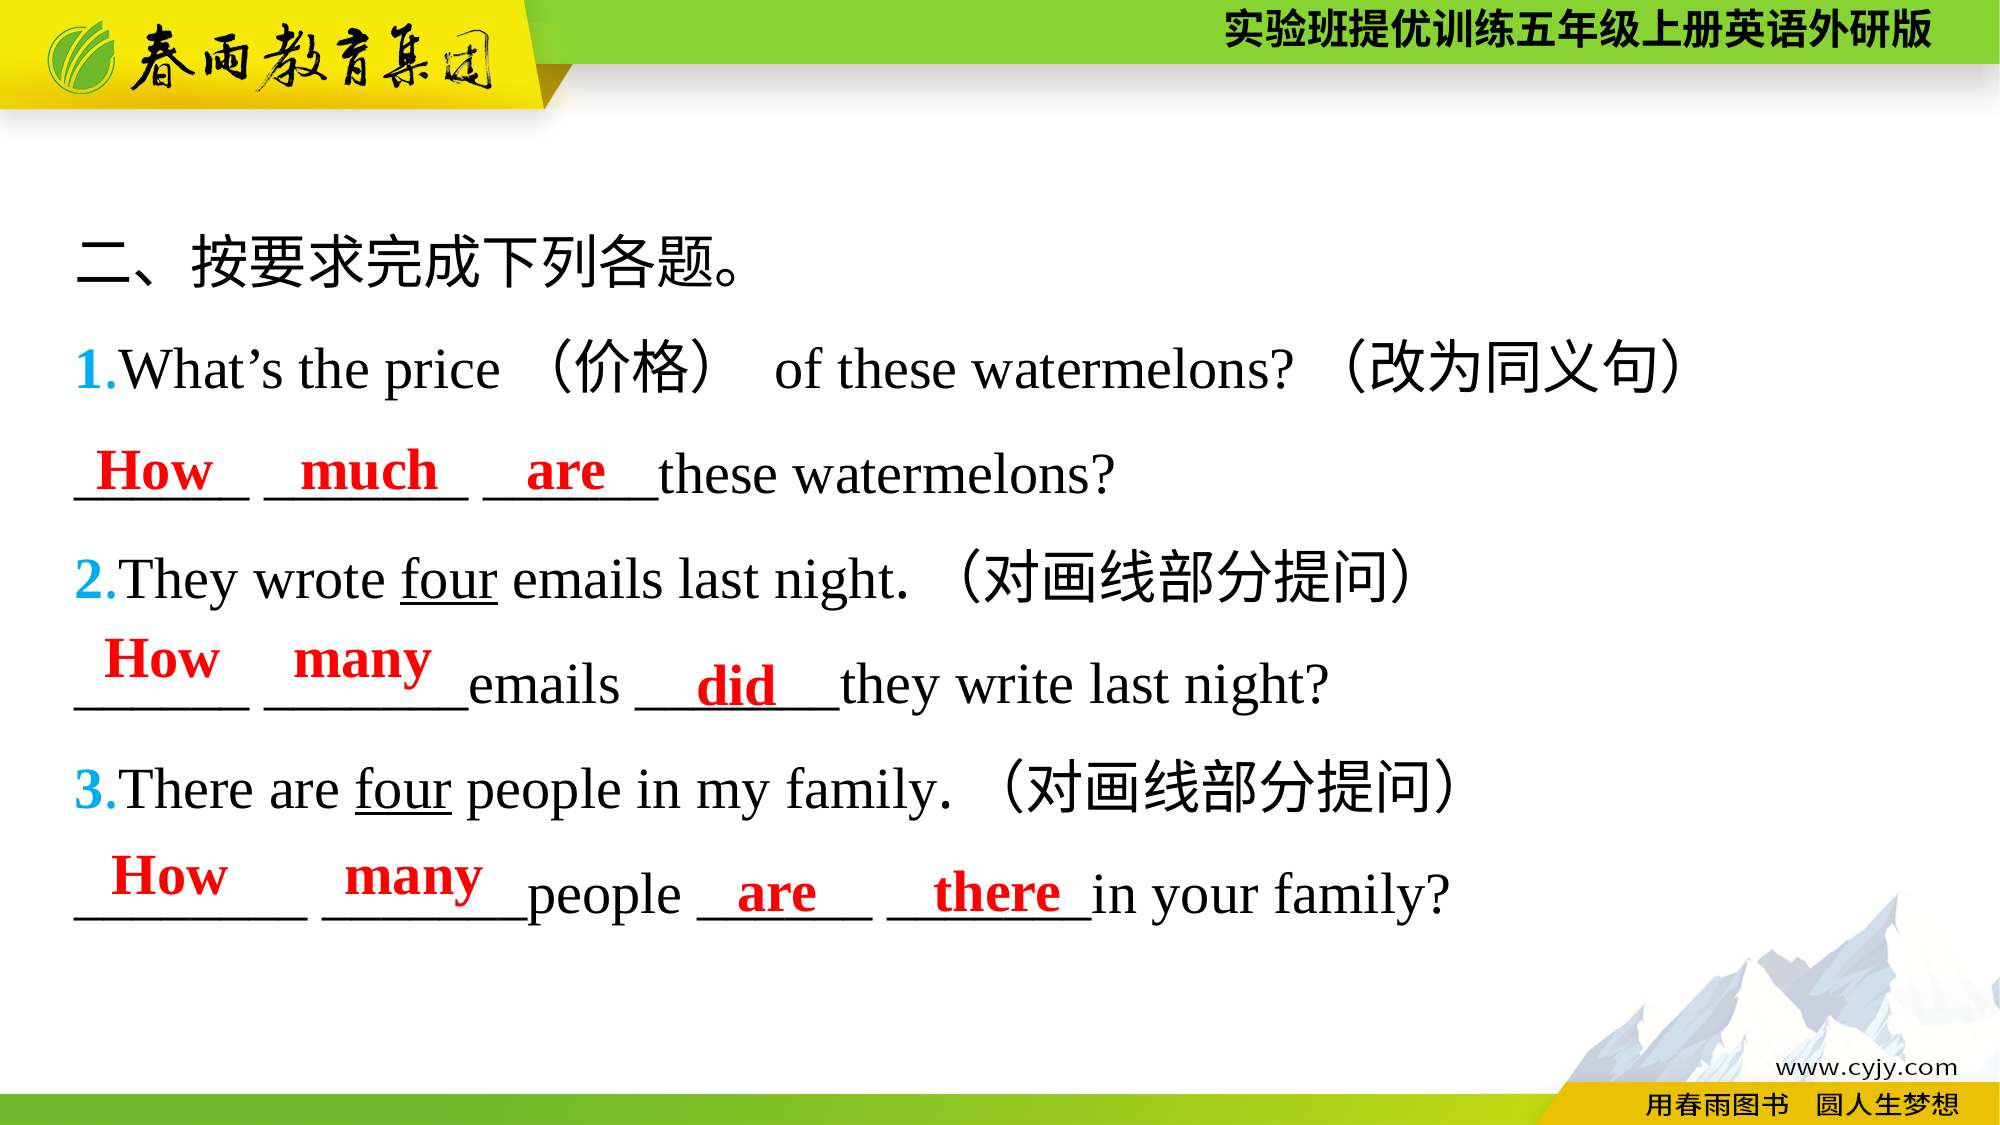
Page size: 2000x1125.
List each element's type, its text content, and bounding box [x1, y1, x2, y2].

list 二、按要求完成下列各题。 1.What’s the price（价格） of these watermelons?（改为同义句） ______ _______ ______these watermelons? 2.They wrote four emails last night.（对画线部分提问） ______ _______emails _______they write last night? 3.There are four people in my family.（对画线部分提问） ________ _______people ______ _______in your family? [59, 183, 1944, 941]
text_box How many [97, 828, 499, 914]
text_box How many [89, 611, 448, 697]
text_box did [681, 604, 793, 724]
text_box are there [722, 810, 1077, 931]
picture [0, 0, 2000, 1125]
text_box How much are [81, 388, 622, 509]
